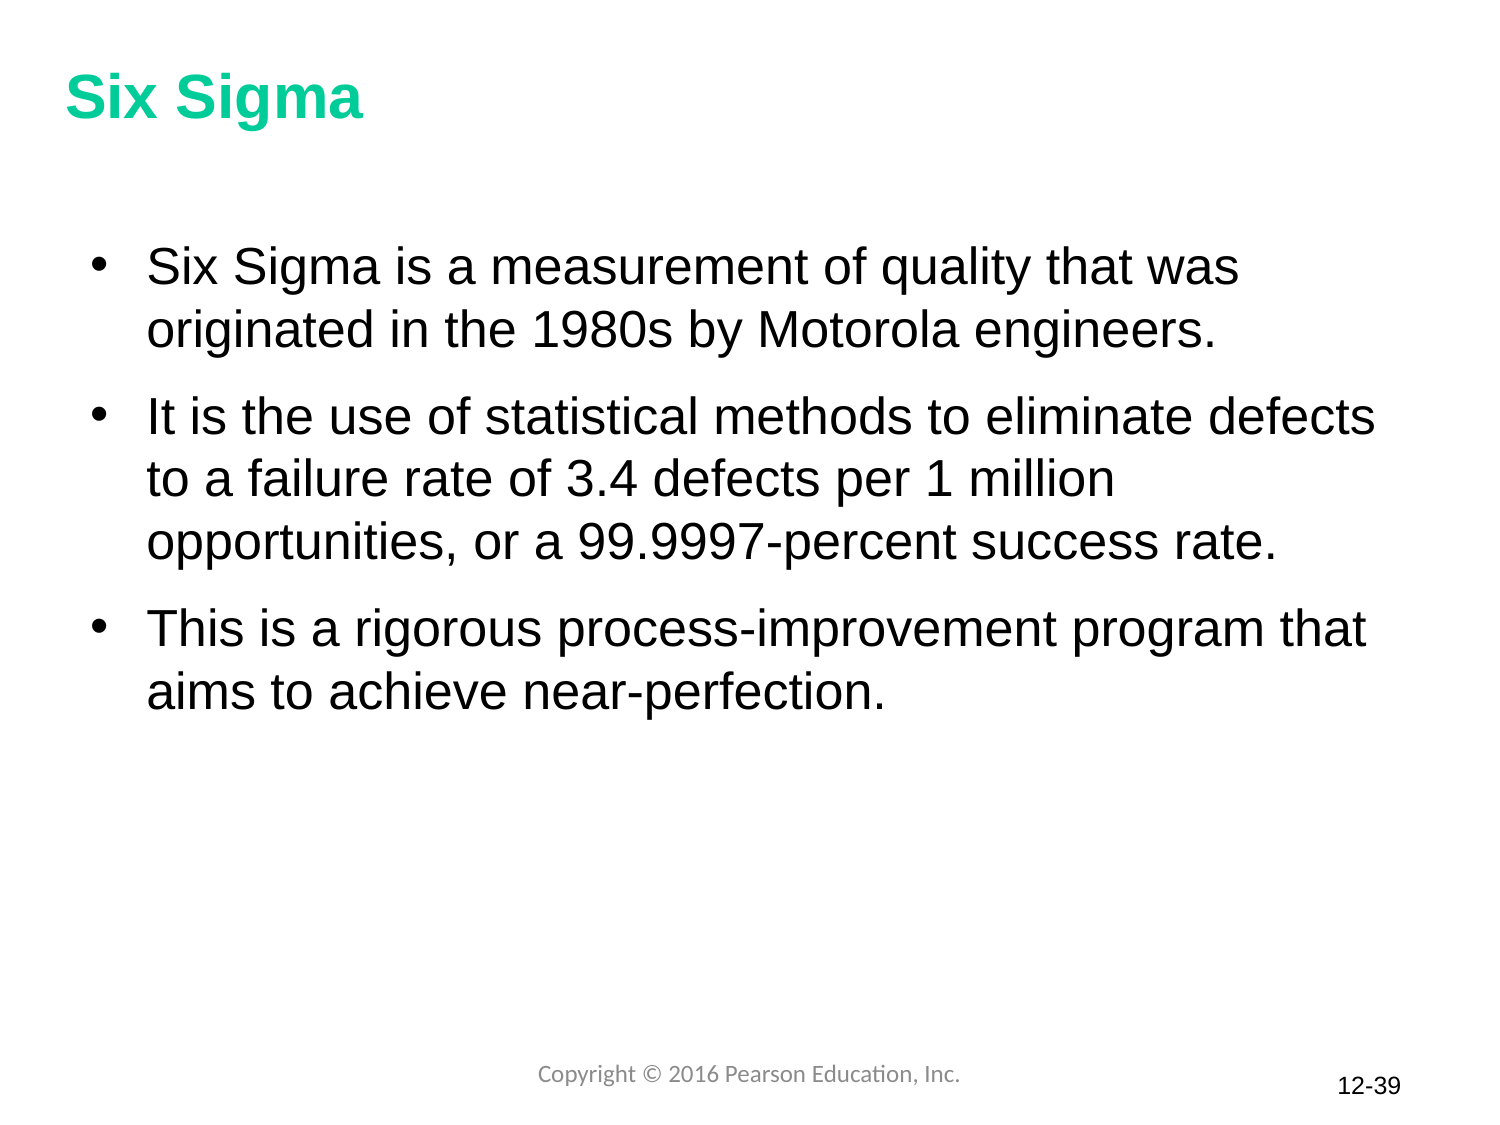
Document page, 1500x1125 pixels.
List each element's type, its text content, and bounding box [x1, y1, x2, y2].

list Six Sigma is a measurement of quality that was originated in the 1980s by Motorola engineers. It is the use of statistical methods to eliminate defects to a failure rate of 3.4 defects per 1 million opportunities, or a 99.9997-percent success rate. This is a rigorous process-improvement program that aims to achieve near-perfection. [75, 224, 1425, 968]
title Six Sigma [50, 0, 1400, 188]
footer Copyright © 2016 Pearson Education, Inc. [512, 1042, 988, 1103]
